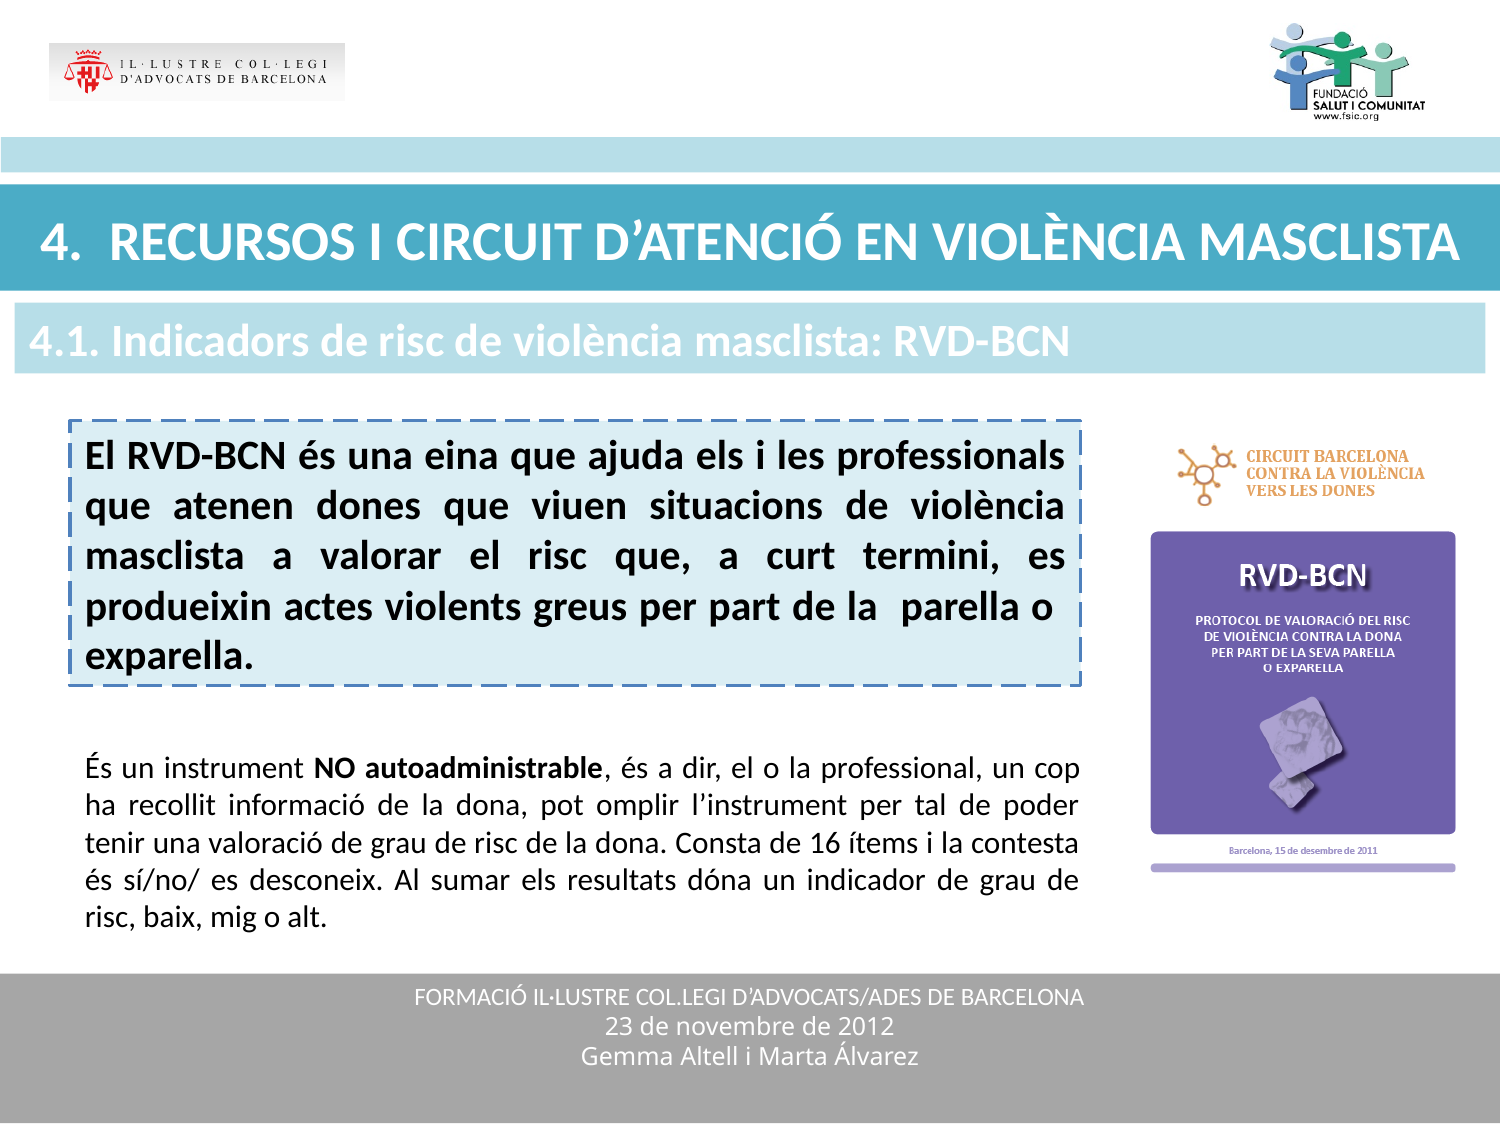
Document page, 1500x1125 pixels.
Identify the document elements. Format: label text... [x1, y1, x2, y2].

text_box FORMACIÓ IL·LUSTRE COL.LEGI D’ADVOCATS/ADES DE BARCELONA 23 de novembre de 2012 Gemma Altell i Marta Álvarez [0, 973, 1500, 1124]
picture [1269, 22, 1425, 121]
picture [48, 43, 346, 101]
text_box [0, 137, 1500, 173]
title 4. RECURSOS I CIRCUIT D’ATENCIÓ EN VIOLÈNCIA MASCLISTA [0, 184, 1500, 291]
picture [1139, 432, 1474, 897]
text_box El RVD-BCN és una eina que ajuda els i les professionals que atenen dones que viuen situacions de violència masclista a valorar el risc que, a curt termini, es produeixin actes violents greus per part de la parella o exparella. [70, 420, 1081, 686]
text_box 4.1. Indicadors de risc de violència masclista: RVD-BCN [14, 302, 1486, 374]
text_box És un instrument NO autoadministrable, és a dir, el o la professional, un cop ha recollit informació de la dona, pot omplir l’instrument per tal de poder tenir una valoració de grau de risc de la dona. Consta de 16 ítems i la contesta és sí/no/ es desconeix. Al sumar els resultats dóna un indicador de grau de risc, baix, mig o alt. [69, 739, 1096, 942]
